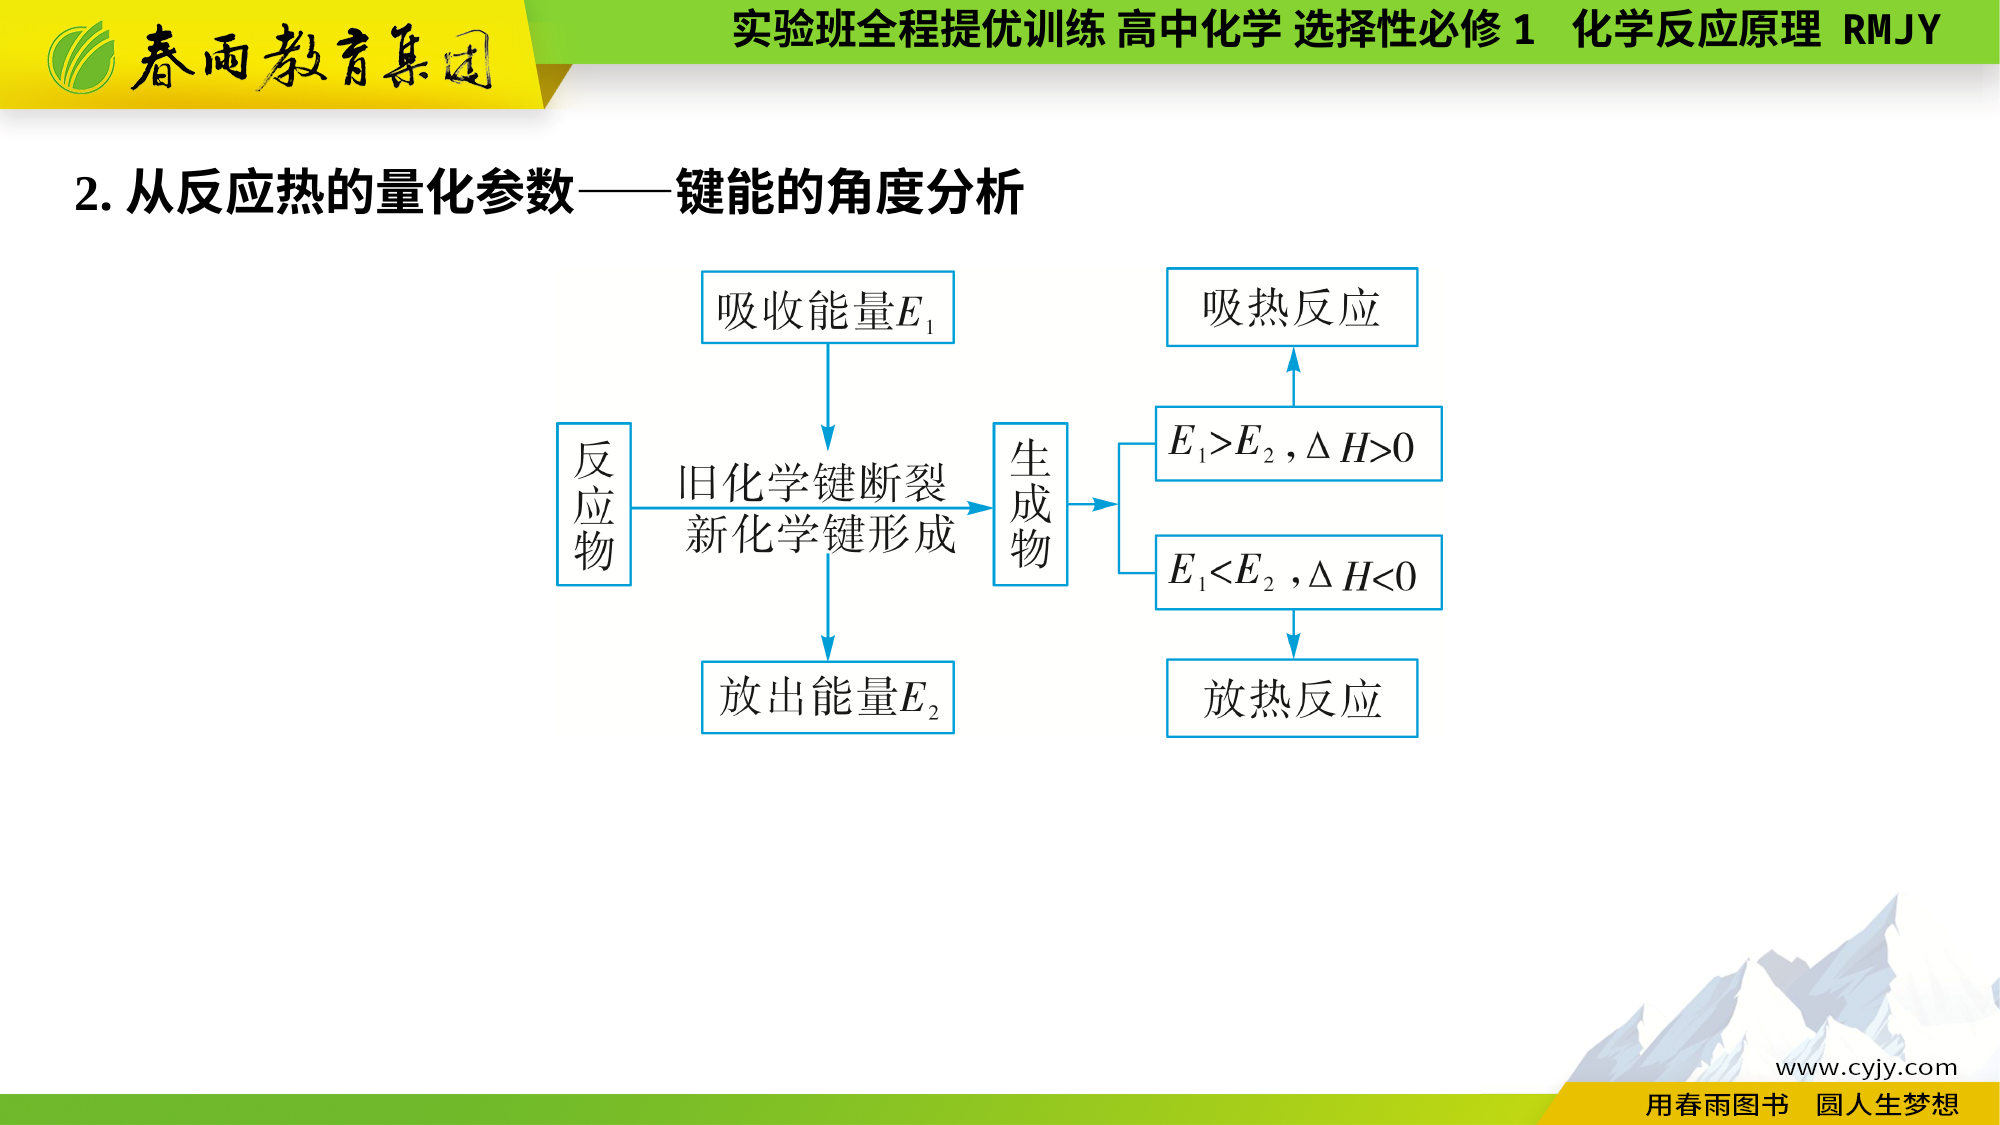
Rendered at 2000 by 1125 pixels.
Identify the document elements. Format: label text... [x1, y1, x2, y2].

picture [0, 0, 2000, 1125]
list 2.从反应热的量化参数——键能的角度分析 [59, 122, 1944, 217]
